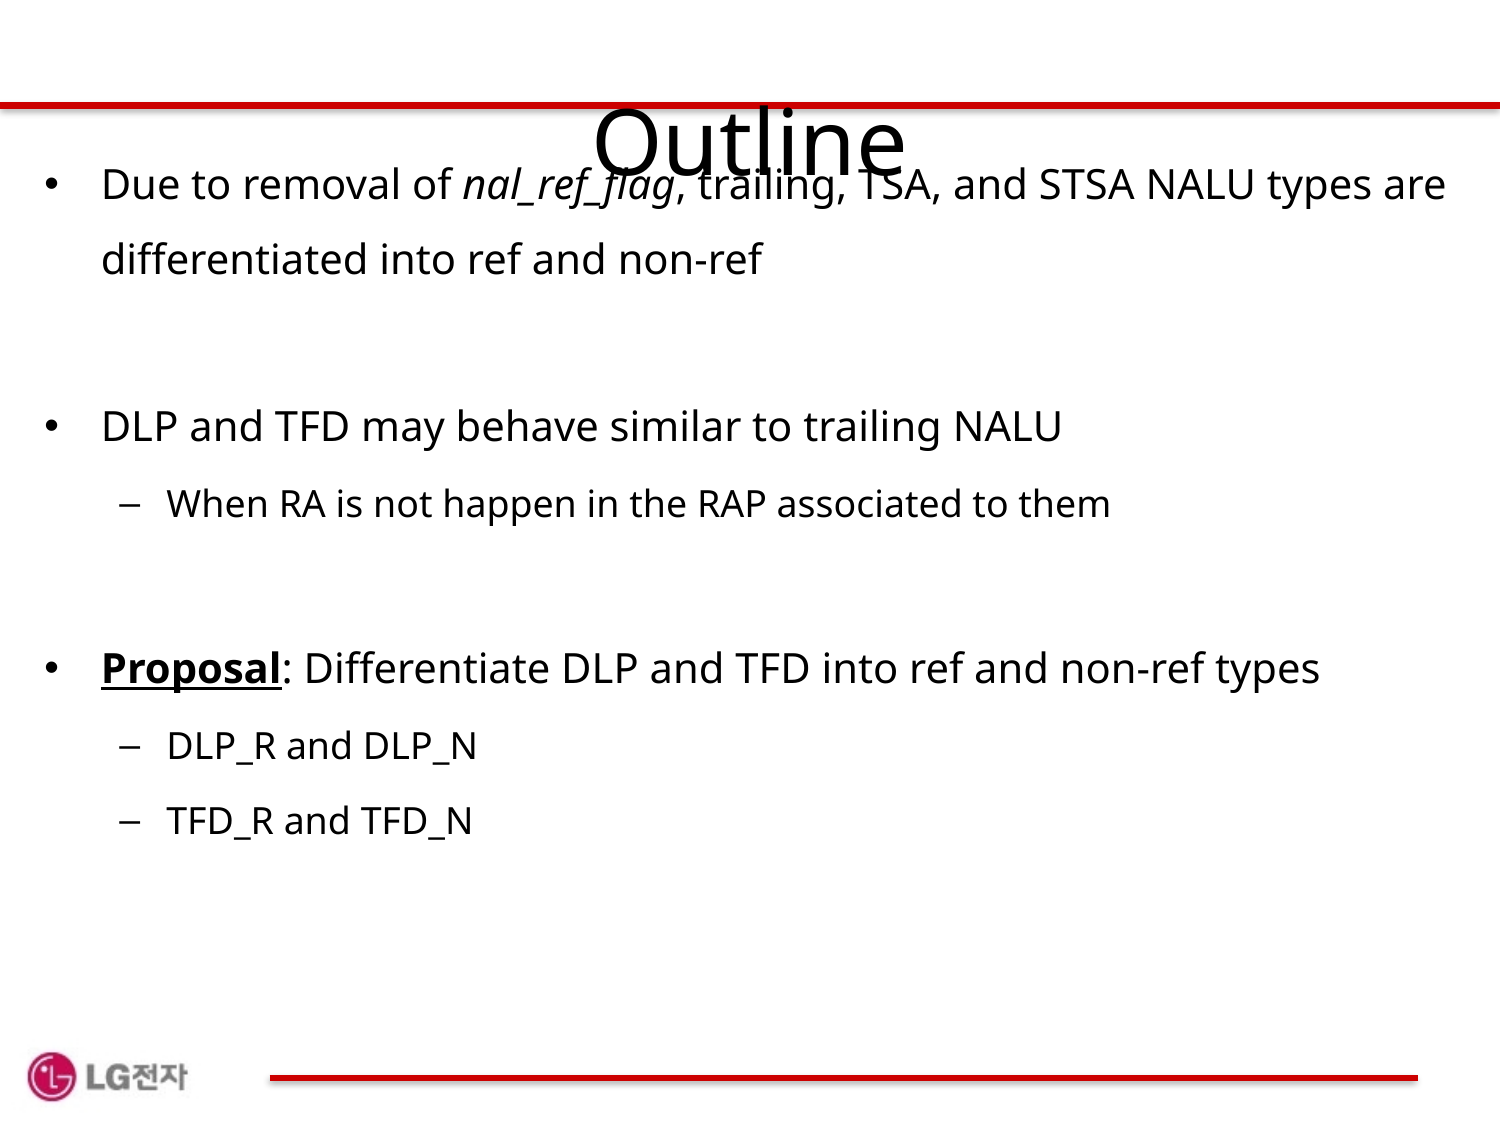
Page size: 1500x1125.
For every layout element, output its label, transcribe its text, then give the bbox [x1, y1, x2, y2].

picture [0, 1037, 249, 1125]
title Outline [74, 44, 1426, 125]
list Due to removal of nal_ref_flag, trailing, TSA, and STSA NALU types are differentiated into ref and non-ref DLP and TFD may behave similar to trailing NALU When RA is not happen in the RAP associated to them Proposal: Differentiate DLP and TFD into ref and non-ref types DLP_R and DLP_N TFD_R and TFD_N [29, 125, 1471, 1059]
